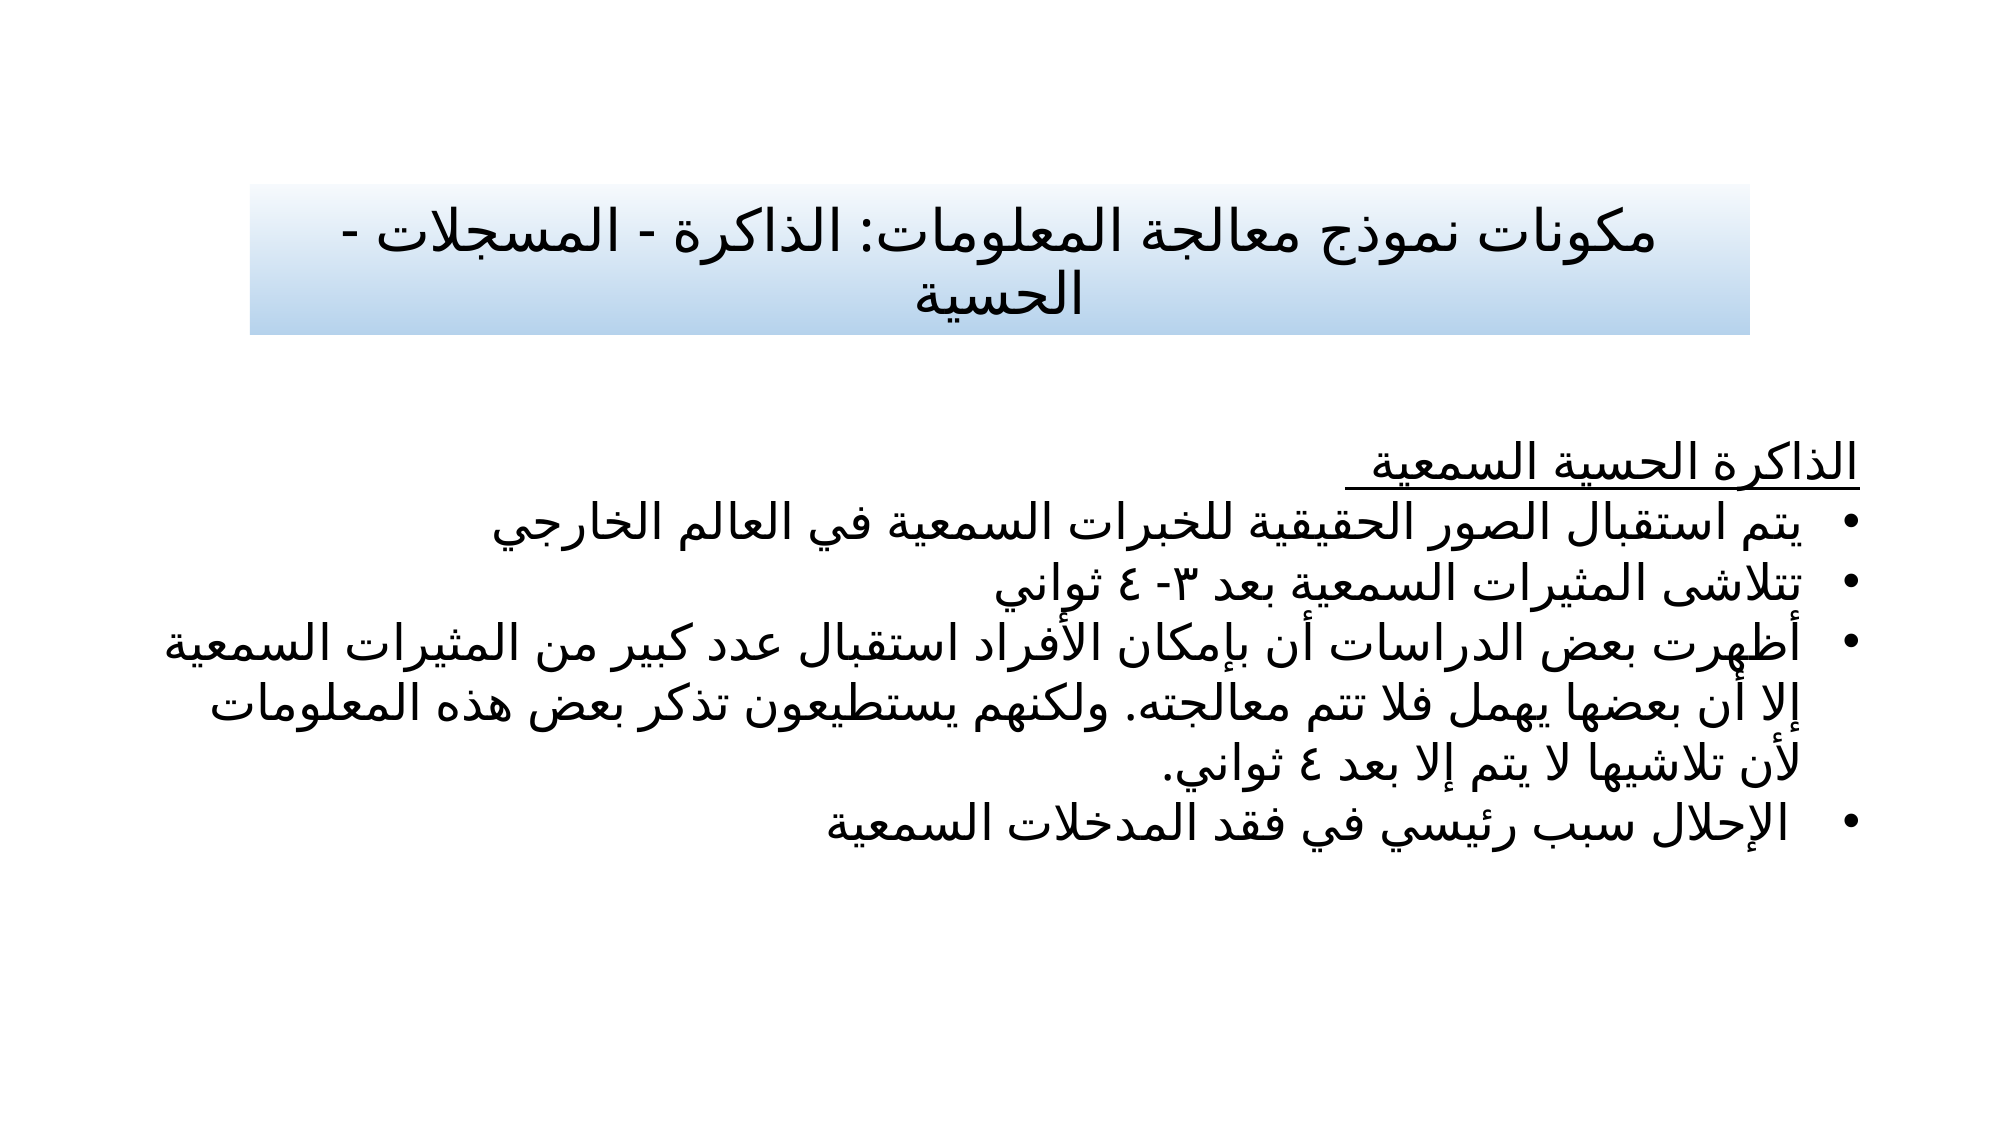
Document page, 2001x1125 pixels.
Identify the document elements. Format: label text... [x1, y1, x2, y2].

subtitle الذاكرة الحسية السمعية يتم استقبال الصور الحقيقية للخبرات السمعية في العالم الخارجي تتلاشى المثيرات السمعية بعد ٣- ٤ ثواني أظهرت بعض الدراسات أن بإمكان الأفراد استقبال عدد كبير من المثيرات السمعية إلا أن بعضها يهمل فلا تتم معالجته. ولكنهم يستطيعون تذكر بعض هذه المعلومات لأن تلاشيها لا يتم إلا بعد ٤ ثواني. الإحلال سبب رئيسي في فقد المدخلات السمعية [117, 422, 1875, 1076]
title مكونات نموذج معالجة المعلومات: الذاكرة - المسجلات - الحسية [249, 184, 1750, 335]
